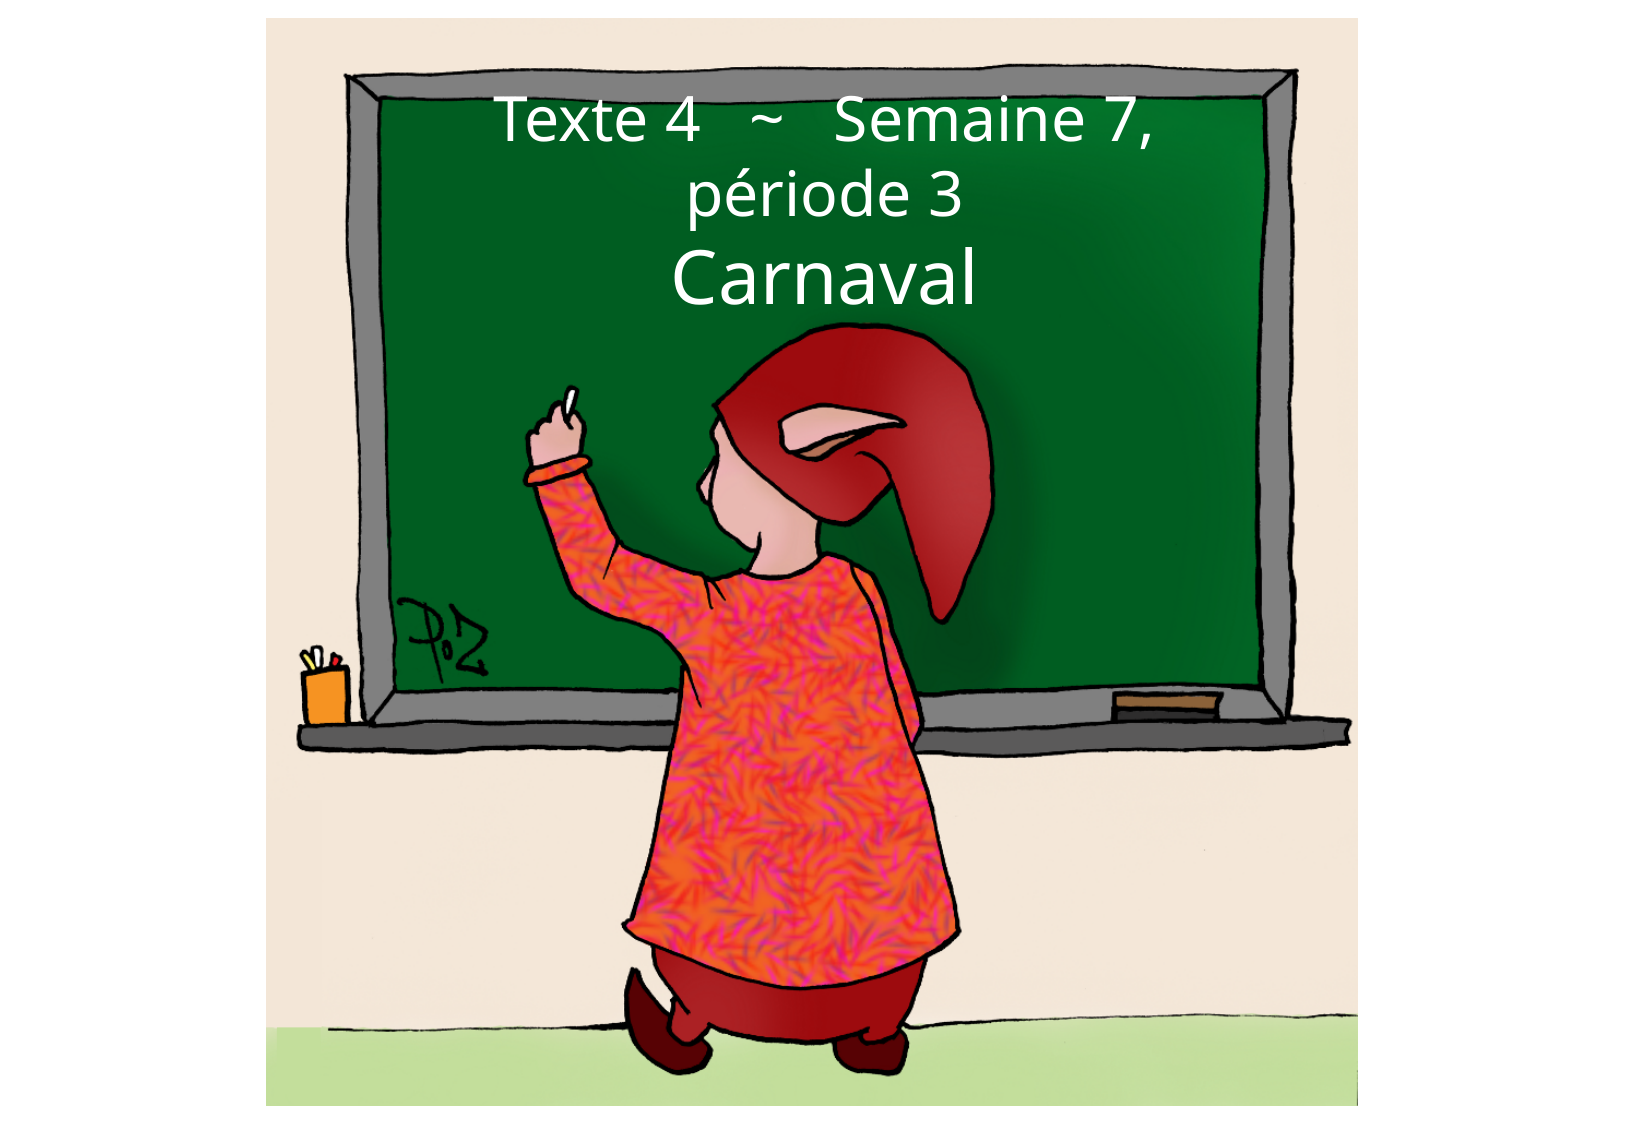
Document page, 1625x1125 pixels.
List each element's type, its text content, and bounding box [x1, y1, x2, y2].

text_box Texte 4 ~ Semaine 7, période 3 Carnaval [377, 101, 1273, 297]
picture [266, 18, 1358, 1106]
